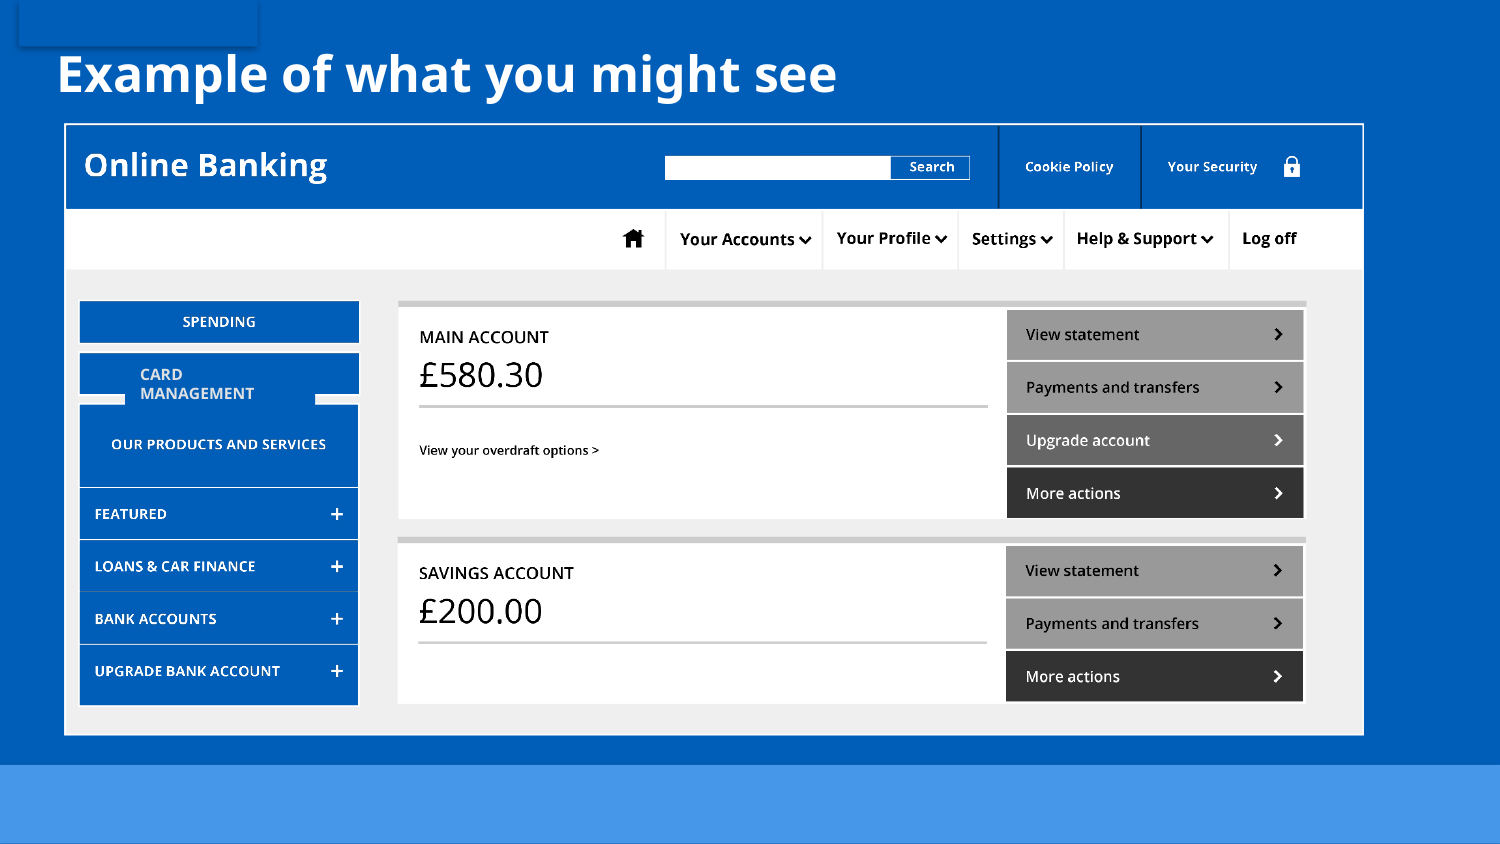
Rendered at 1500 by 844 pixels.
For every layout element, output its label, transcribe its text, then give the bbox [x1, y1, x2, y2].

picture [63, 123, 1364, 739]
title Example of what you might see [41, 41, 1009, 112]
